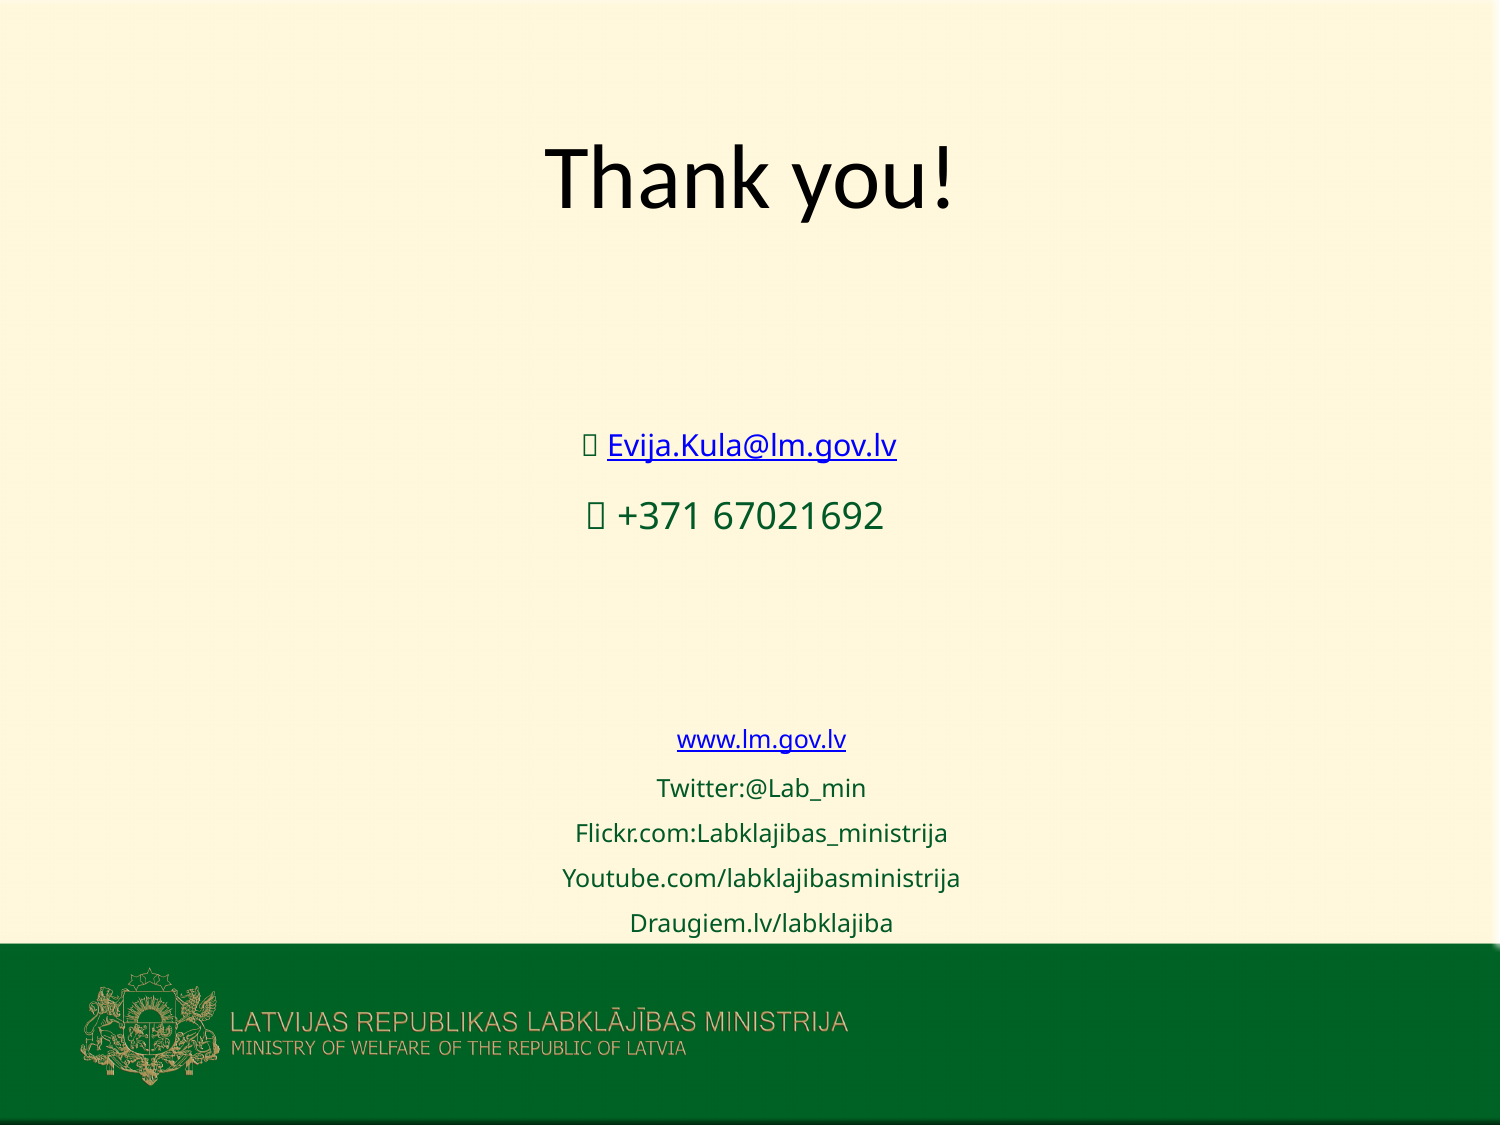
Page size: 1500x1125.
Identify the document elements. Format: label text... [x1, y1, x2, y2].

text_box www.lm.gov.lv Twitter:@Lab_min Flickr.com:Labklajibas_ministrija Youtube.com/labklajibasministrija Draugiem.lv/labklajiba [383, 715, 1140, 945]
text_box  Evija.Kula@lm.gov.lv [489, 418, 997, 512]
picture [0, 0, 1500, 1125]
title Thank you! [76, 78, 1427, 266]
text_box  +371 67021692 [480, 468, 989, 561]
